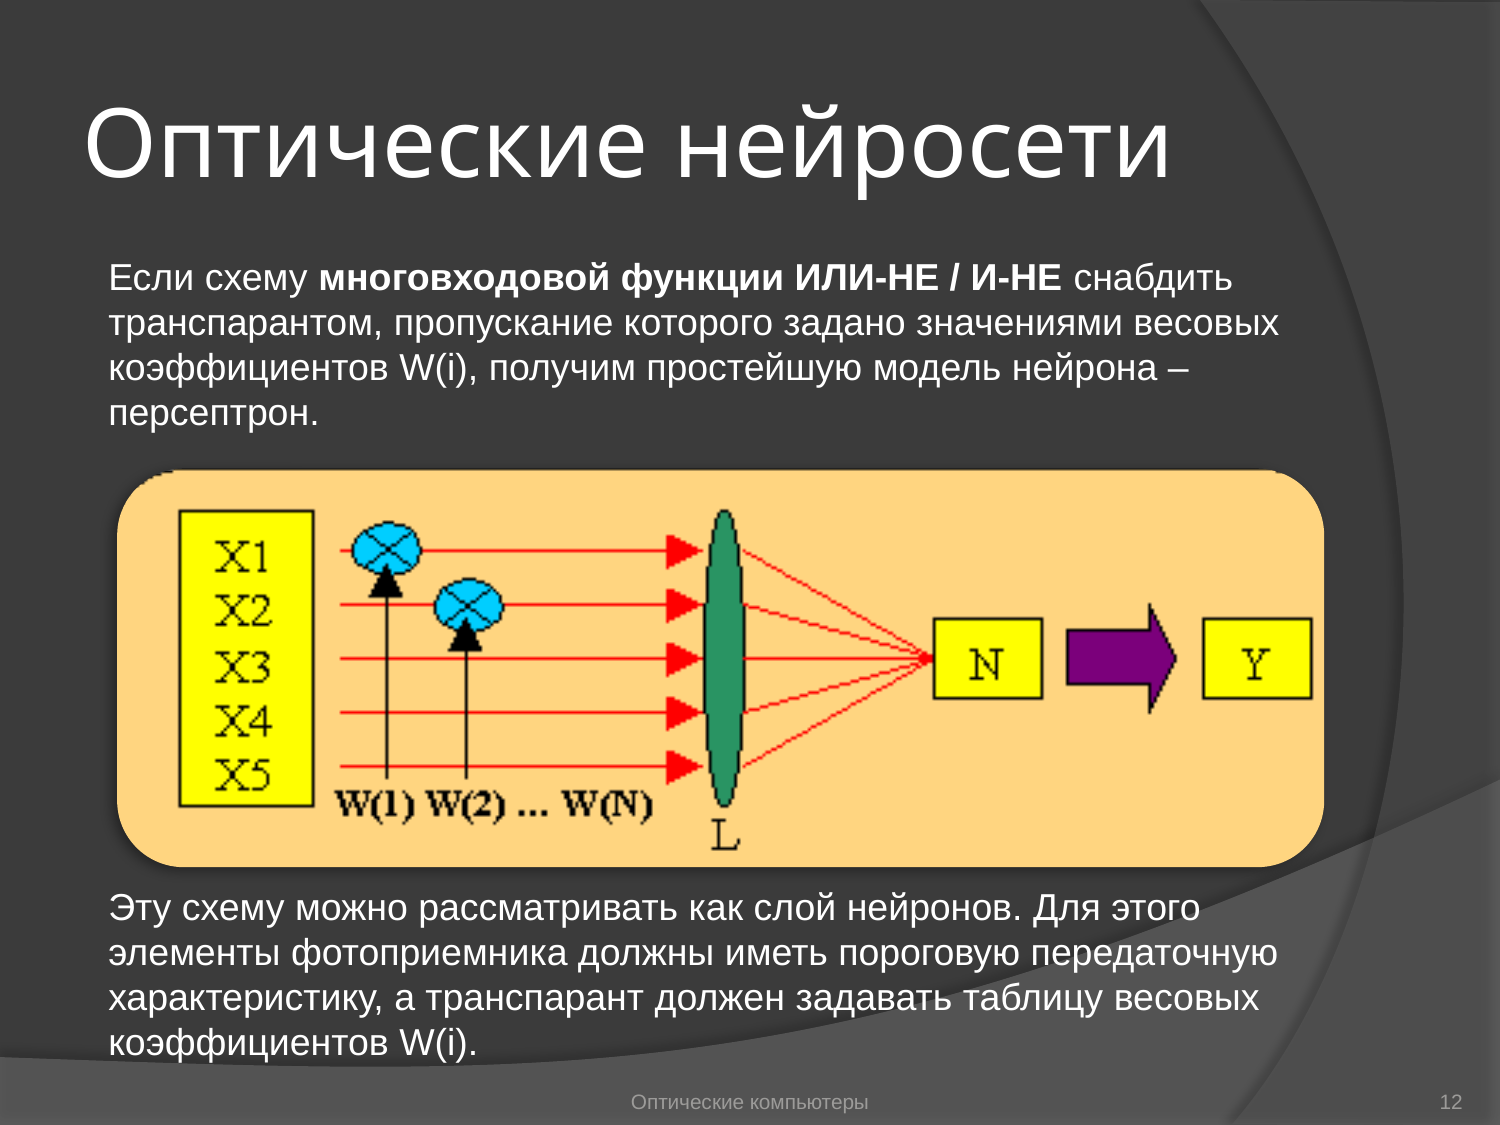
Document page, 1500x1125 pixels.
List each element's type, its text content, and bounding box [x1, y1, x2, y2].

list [116, 468, 1325, 868]
slide_number 12 [1337, 1053, 1463, 1114]
title Оптические нейросети [75, 45, 1300, 233]
footer Оптические компьютеры [512, 1053, 988, 1114]
text_box Если схему многовходовой функции ИЛИ-НЕ / И-НЕ снабдить транспарантом, пропускание которого задано значениями весовых коэффициентов W(i), получим простейшую модель нейрона – персептрон. Эту схему можно рассматривать как слой нейронов. Для этого элементы фотоприемника должны иметь пороговую передаточную характеристику, а транспарант должен задавать таблицу весовых коэффициентов W(i). [93, 246, 1371, 1071]
